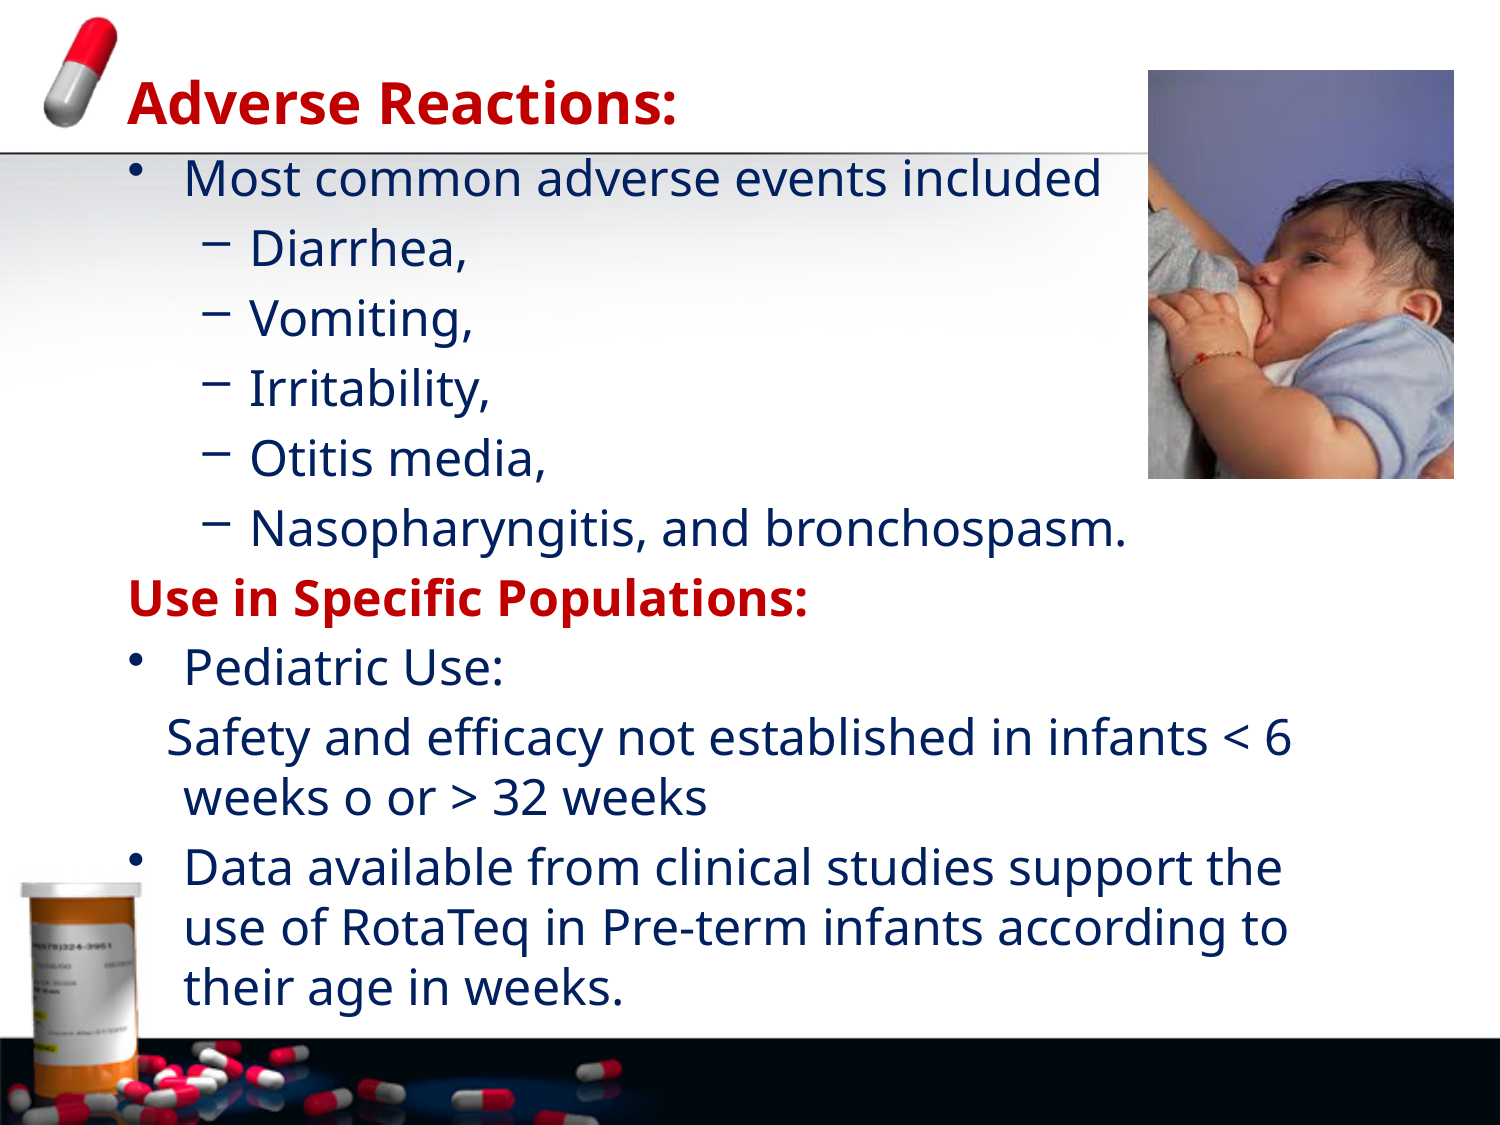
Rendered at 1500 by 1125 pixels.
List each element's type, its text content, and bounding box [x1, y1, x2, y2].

list Adverse Reactions: Most common adverse events included Diarrhea, Vomiting, Irritability, Otitis media, Nasopharyngitis, and bronchospasm. Use in Specific Populations: Pediatric Use: Safety and efficacy not established in infants < 6 weeks o or > 32 weeks Data available from clinical studies support the use of RotaTeq in Pre-term infants according to their age in weeks. [112, 58, 1388, 1001]
picture [0, 0, 1500, 1125]
